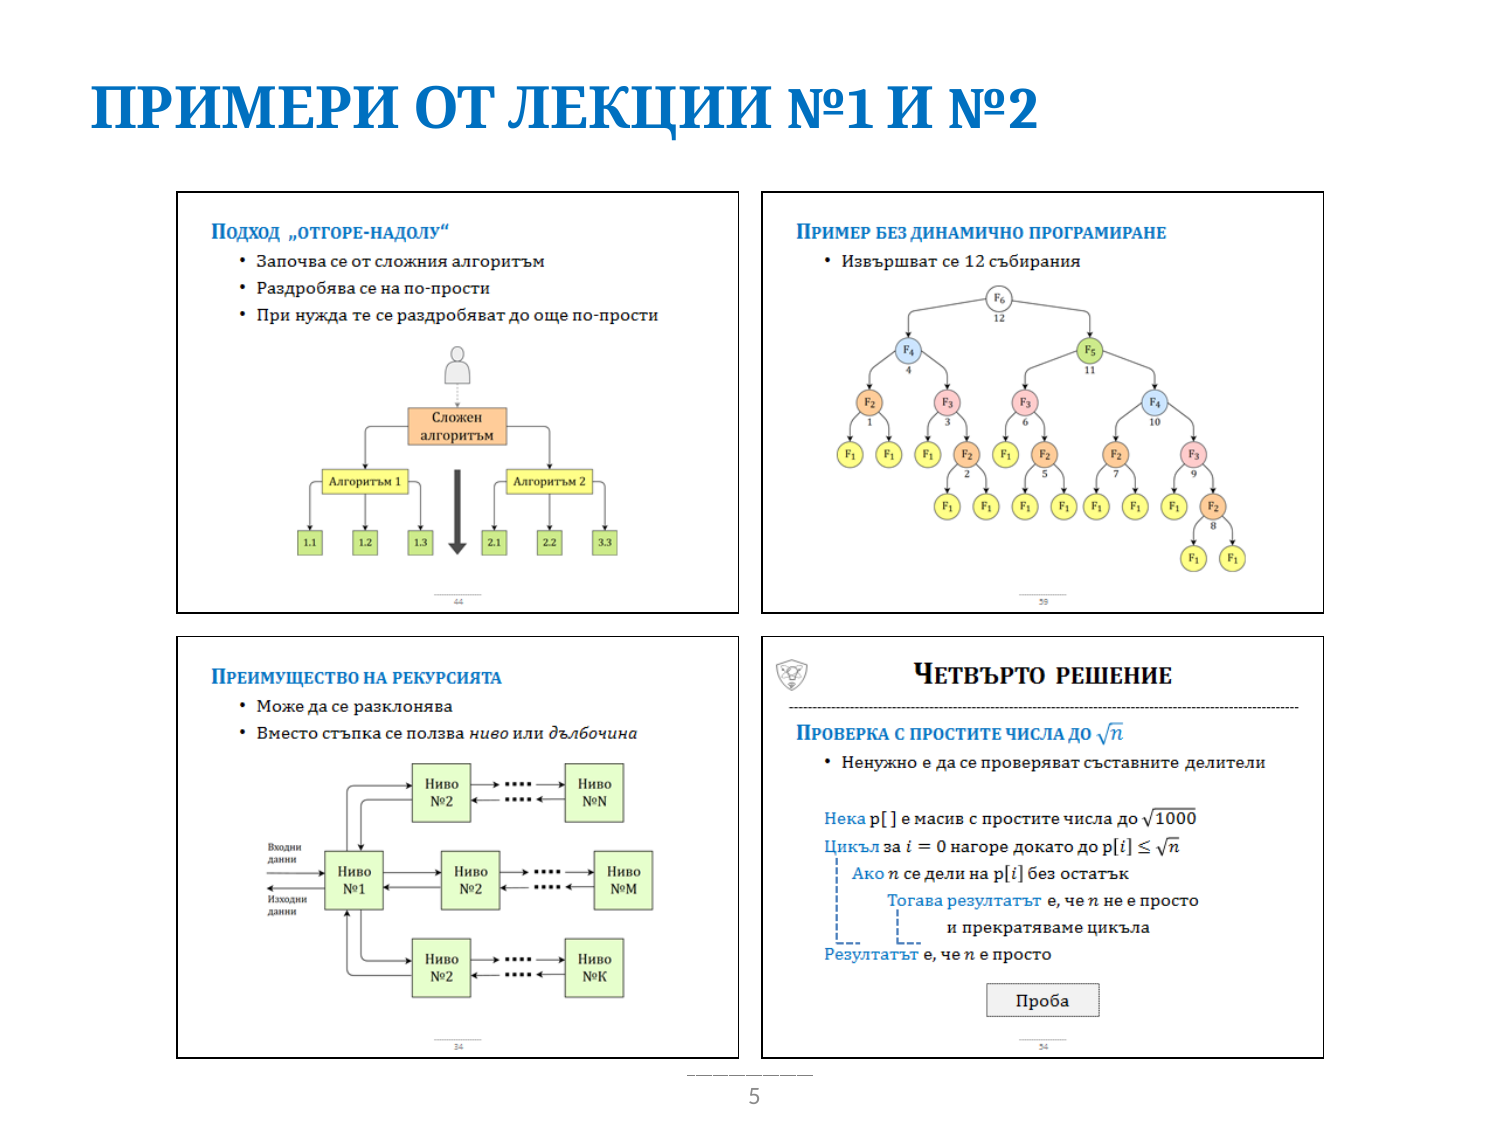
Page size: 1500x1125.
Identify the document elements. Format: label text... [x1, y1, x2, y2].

picture [177, 637, 738, 1058]
list Примери от лекции №1 и №2 [75, 62, 1450, 1063]
slide_number 5 [579, 1065, 930, 1125]
picture [762, 637, 1323, 1058]
picture [177, 192, 738, 613]
picture [762, 192, 1323, 613]
